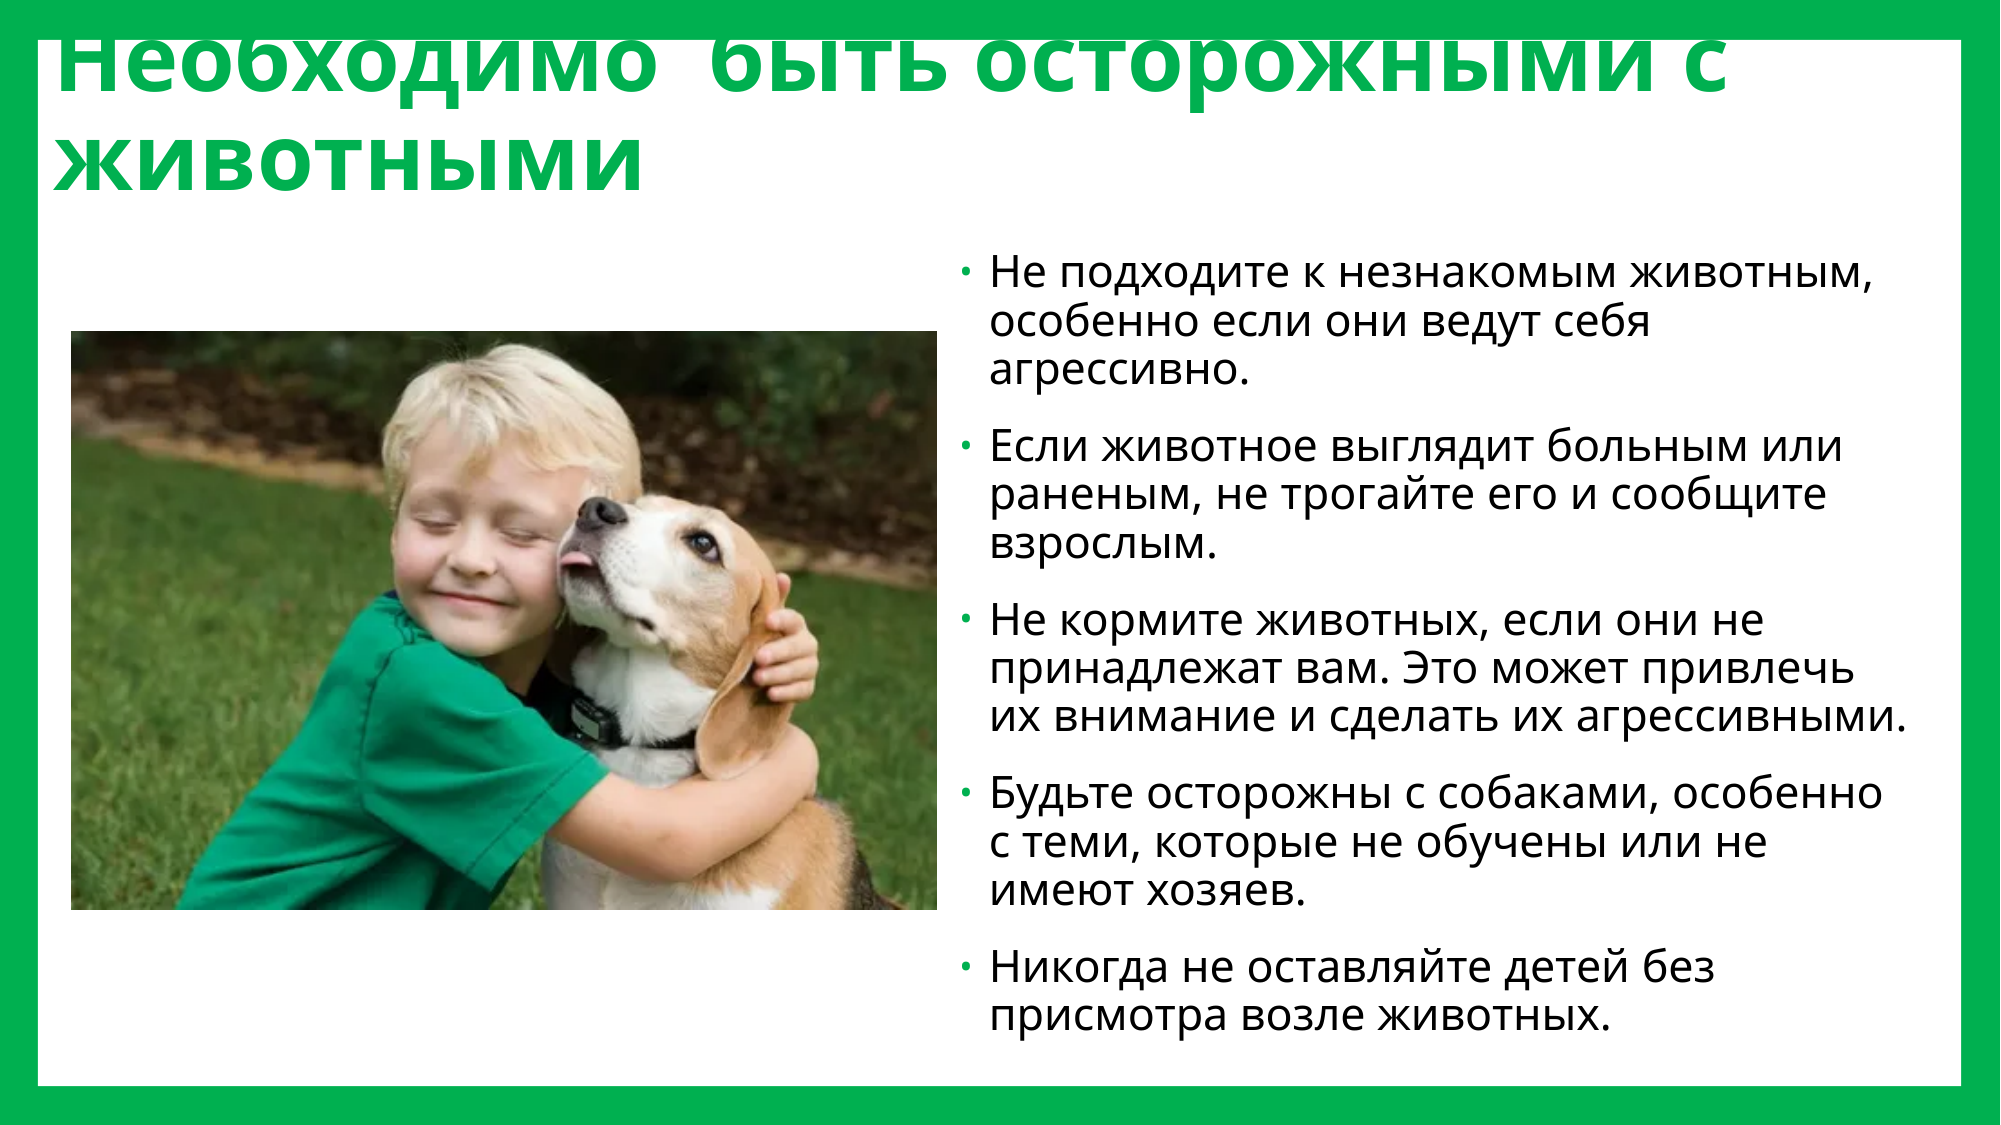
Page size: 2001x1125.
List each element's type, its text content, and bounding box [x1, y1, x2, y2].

list Не подходите к незнакомым животным, особенно если они ведут себя агрессивно. Если животное выглядит больным или раненым, не трогайте его и сообщите взрослым. Не кормите животных, если они не принадлежат вам. Это может привлечь их внимание и сделать их агрессивными. Будьте осторожны с собаками, особенно с теми, которые не обучены или не имеют хозяев. Никогда не оставляйте детей без присмотра возле животных. [937, 241, 1933, 1085]
picture [71, 330, 938, 910]
title Необходимо быть осторожными с животными [38, 0, 1984, 223]
